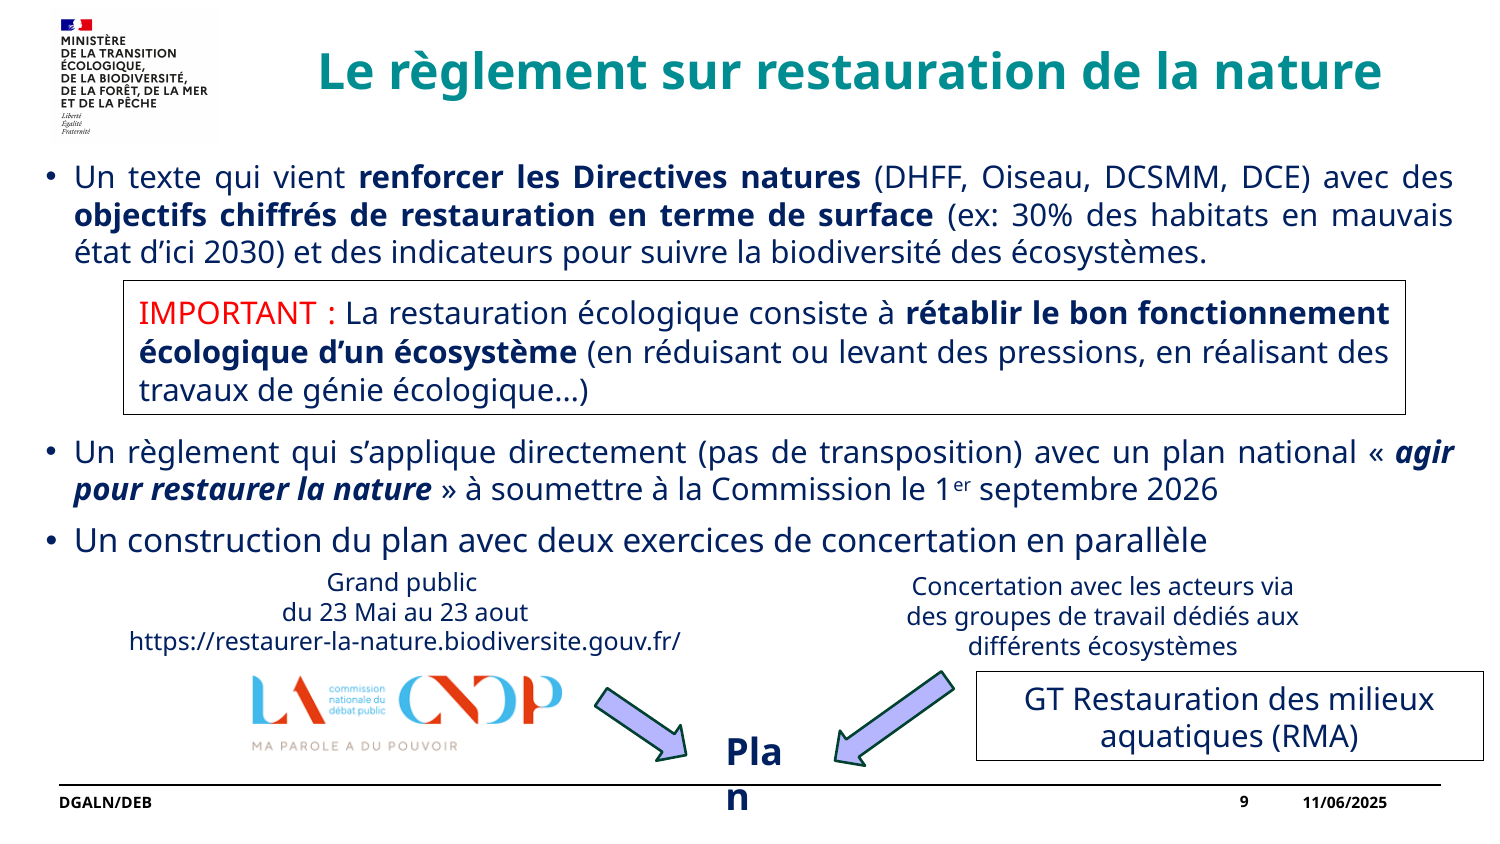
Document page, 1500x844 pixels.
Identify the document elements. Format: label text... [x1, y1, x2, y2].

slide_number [1249, 772, 1441, 832]
text_box Concertation avec les acteurs via des groupes de travail dédiés aux différents écosystèmes [888, 563, 1319, 709]
text_box Le règlement sur restauration de la nature [253, 32, 1447, 107]
picture [50, 8, 219, 145]
text_box GT Restauration des milieux aquatiques (RMA) [976, 671, 1484, 761]
text_box [832, 669, 956, 768]
text_box Grand public du 23 Mai au 23 aout https://restaurer-la-nature.biodiversite.gouv.fr/ [84, 558, 727, 694]
slide_number 9 [1028, 772, 1249, 832]
text_box Un texte qui vient renforcer les Directives natures (DHFF, Oiseau, DCSMM, DCE) avec des objectifs chiffrés de restauration en terme de surface (ex: 30% des habitats en mauvais état d’ici 2030) et des indicateurs pour suivre la biodiversité des écosystèmes. Un règlement qui s’applique directement (pas de transposition) avec un plan national « agir pour restaurer la nature » à soumettre à la Commission le 1er septembre 2026 Un construction du plan avec deux exercices de concertation en parallèle [30, 150, 1469, 725]
text_box IMPORTANT : La restauration écologique consiste à rétablir le bon fonctionnement écologique d’un écosystème (en réduisant ou levant des pressions, en réalisant des travaux de génie écologique…) [123, 280, 1406, 415]
picture [218, 667, 593, 753]
text_box Plan [710, 720, 819, 826]
footer DGALN/DEB [59, 772, 1028, 832]
text_box [597, 686, 689, 763]
